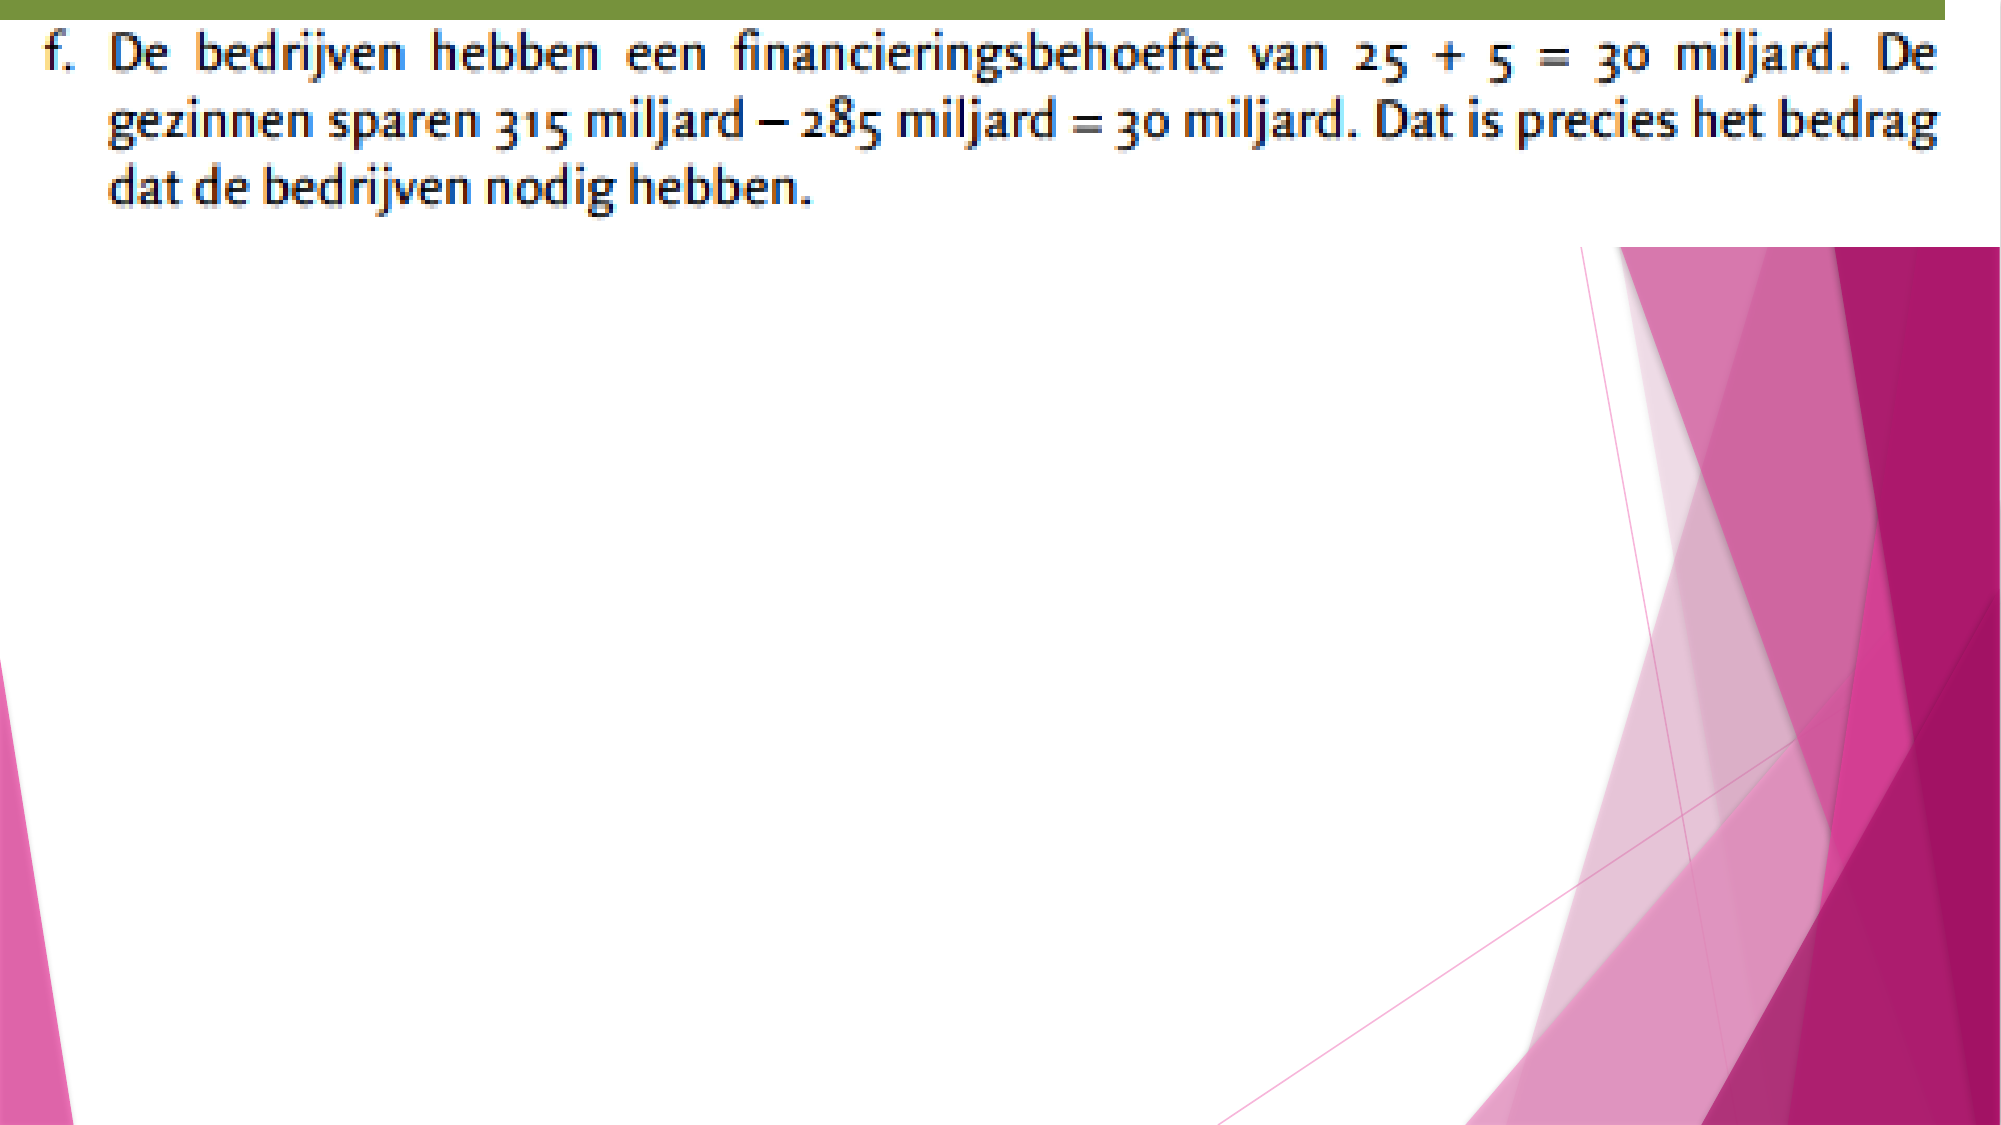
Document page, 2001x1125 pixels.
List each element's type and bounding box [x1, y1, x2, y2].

list [0, 0, 2000, 247]
